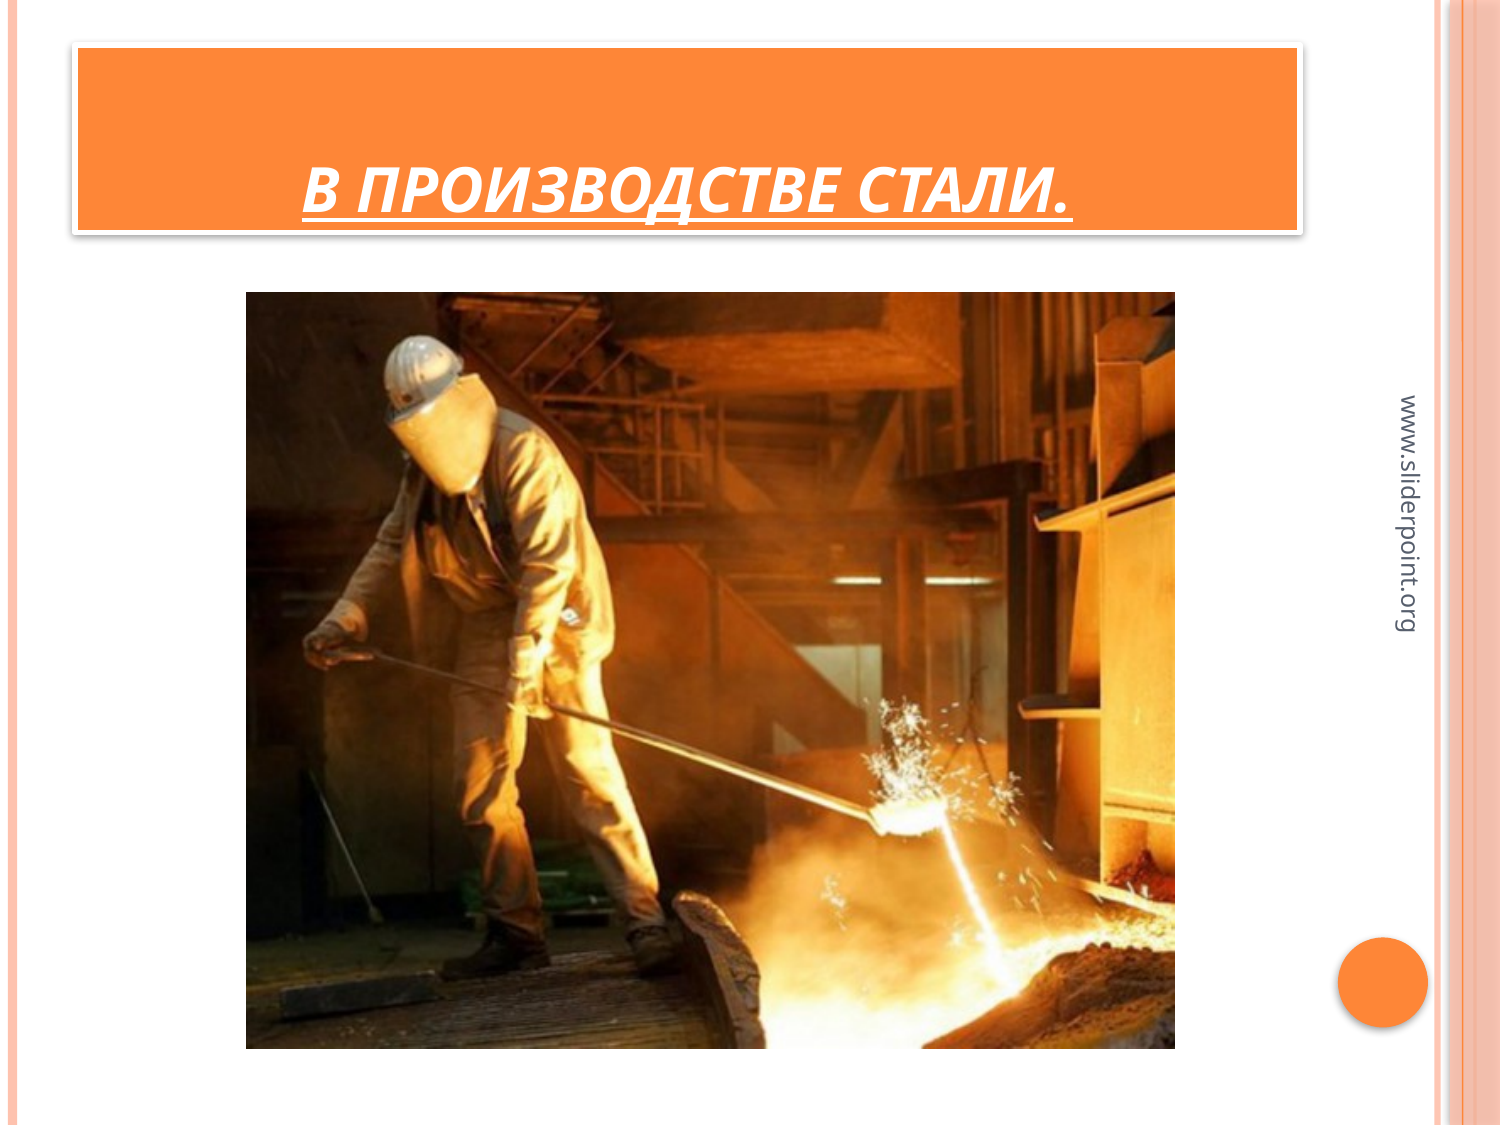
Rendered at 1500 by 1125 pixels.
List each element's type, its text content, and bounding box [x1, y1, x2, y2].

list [245, 292, 1175, 1050]
footer www.sliderpoint.org [1379, 380, 1440, 906]
title В производстве стали. [72, 42, 1303, 235]
